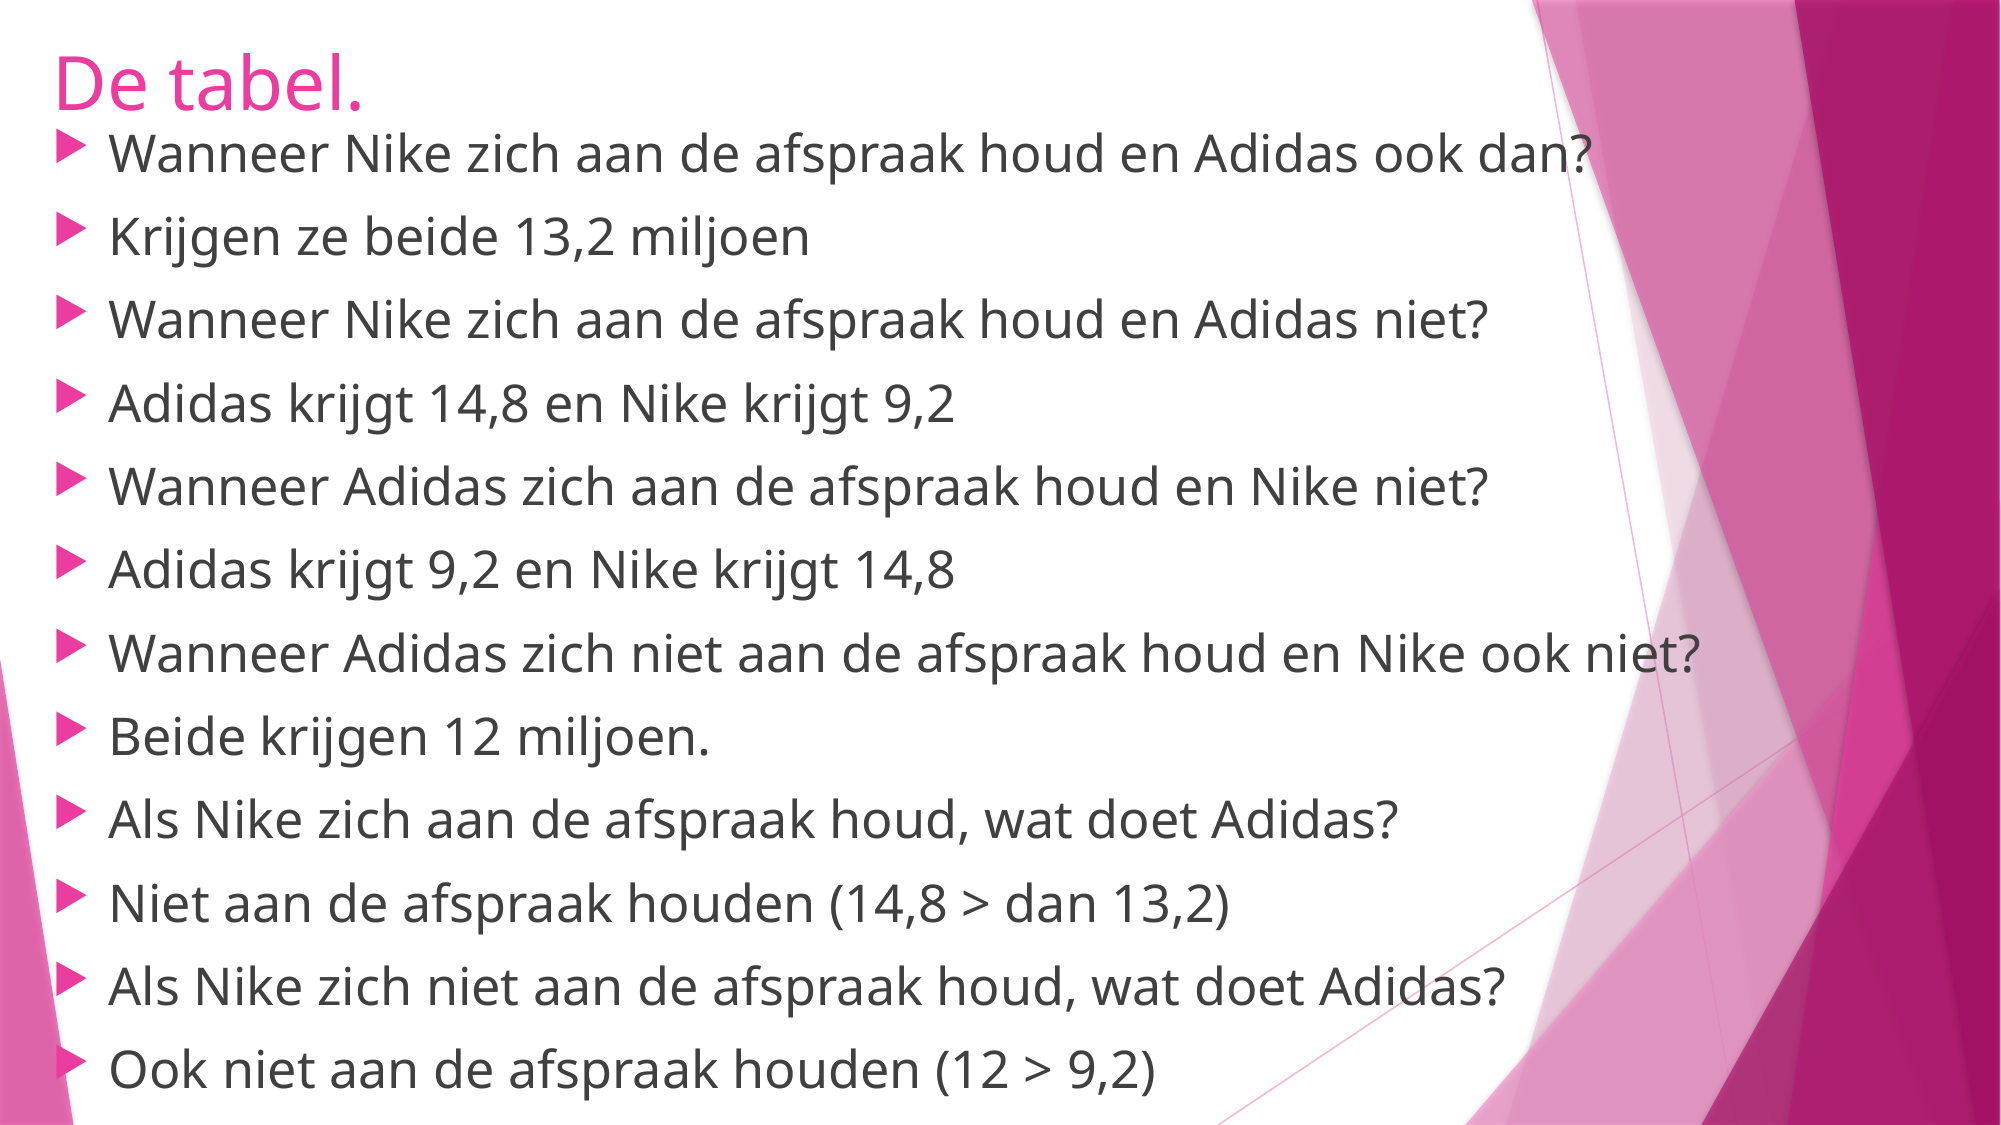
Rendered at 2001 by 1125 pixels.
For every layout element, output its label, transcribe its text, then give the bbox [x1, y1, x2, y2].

title De tabel. [37, 27, 1522, 112]
list Wanneer Nike zich aan de afspraak houd en Adidas ook dan? Krijgen ze beide 13,2 miljoen Wanneer Nike zich aan de afspraak houd en Adidas niet? Adidas krijgt 14,8 en Nike krijgt 9,2 Wanneer Adidas zich aan de afspraak houd en Nike niet? Adidas krijgt 9,2 en Nike krijgt 14,8 Wanneer Adidas zich niet aan de afspraak houd en Nike ook niet? Beide krijgen 12 miljoen. Als Nike zich aan de afspraak houd, wat doet Adidas? Niet aan de afspraak houden (14,8 > dan 13,2) Als Nike zich niet aan de afspraak houd, wat doet Adidas? Ook niet aan de afspraak houden (12 > 9,2) [37, 112, 1718, 992]
